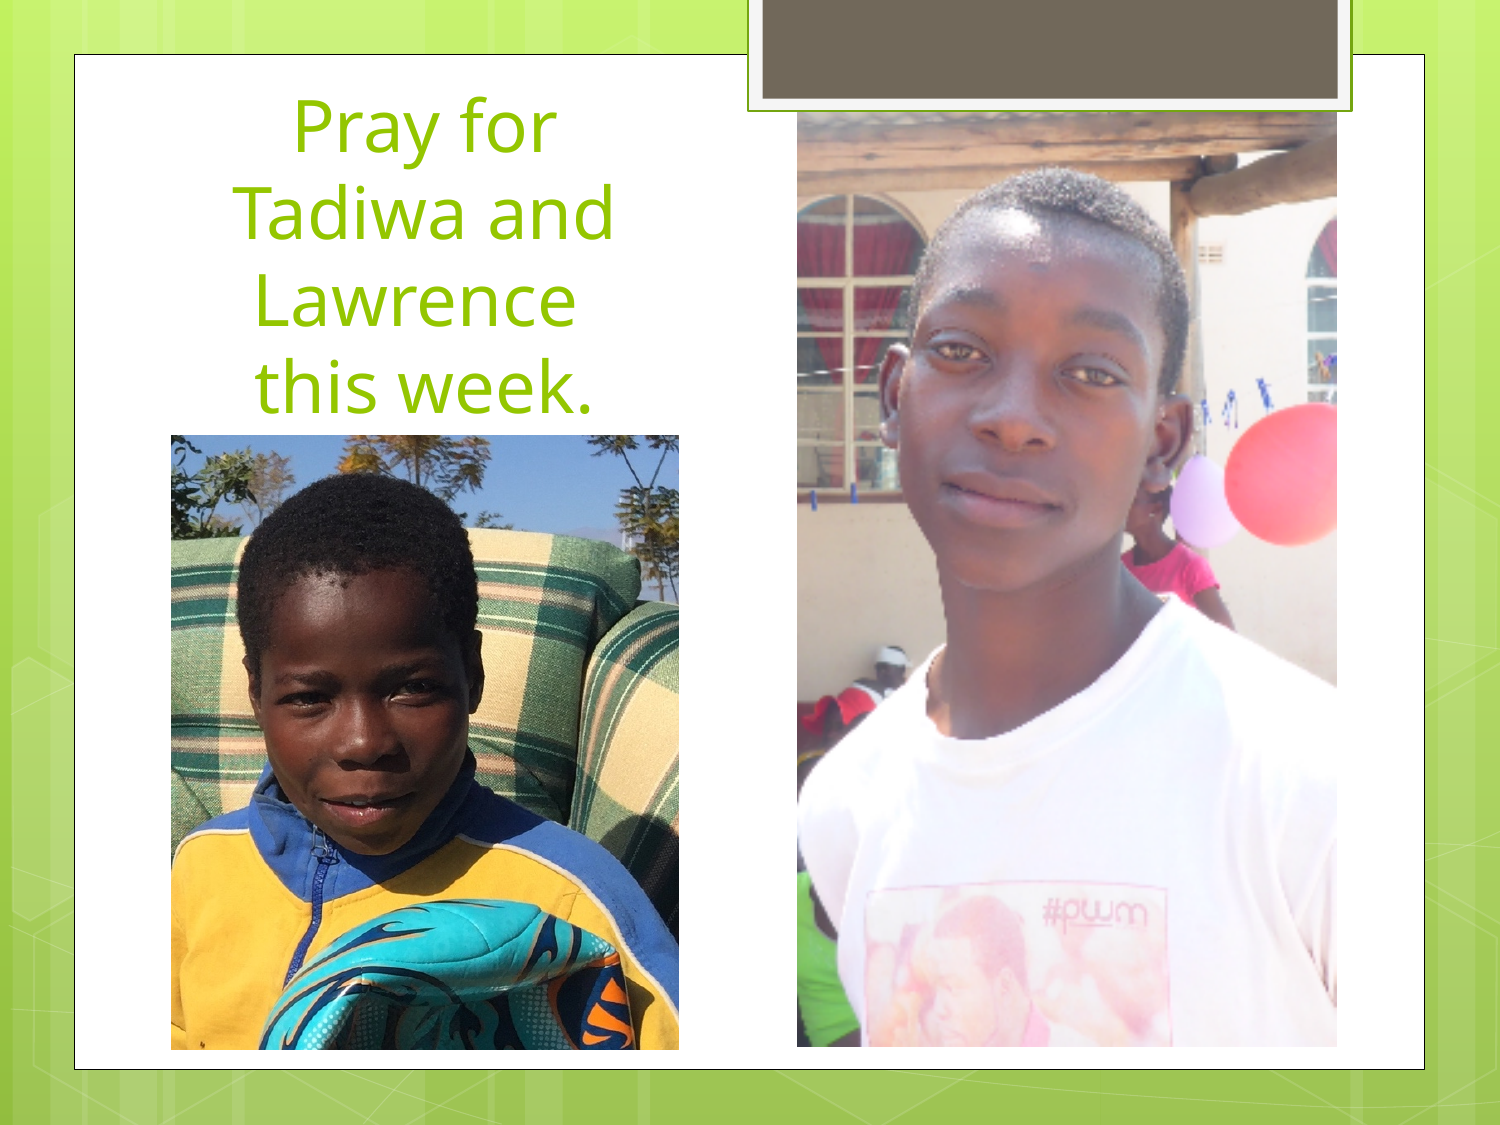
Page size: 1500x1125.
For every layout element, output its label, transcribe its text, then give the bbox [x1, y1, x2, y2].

title Pray for Tadiwa and Lawrence this week. [171, 69, 679, 435]
picture [170, 435, 679, 1050]
picture [796, 112, 1338, 1048]
